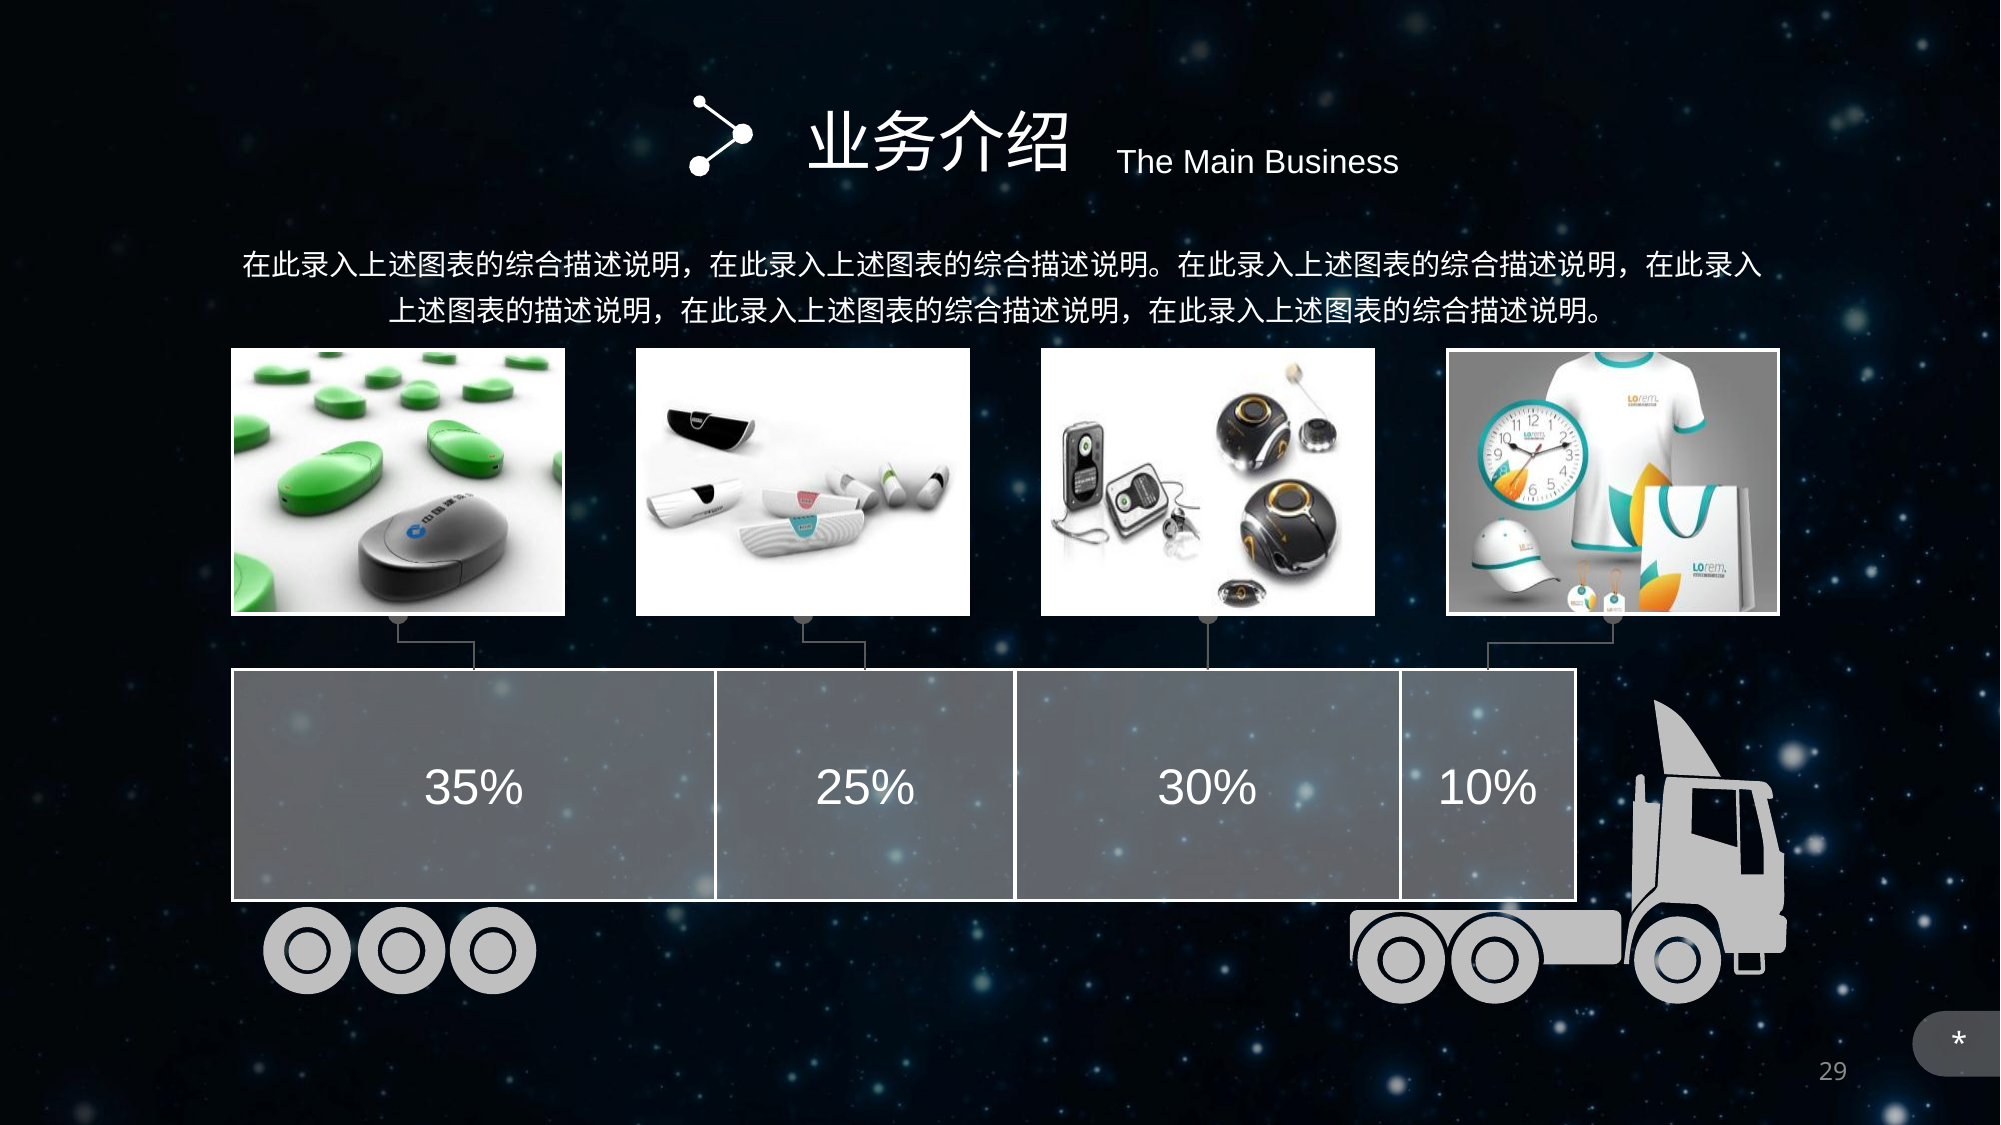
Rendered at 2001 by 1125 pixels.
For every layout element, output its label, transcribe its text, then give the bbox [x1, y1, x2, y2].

text_box [637, 350, 969, 614]
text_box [1522, 579, 1578, 705]
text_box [806, 610, 862, 673]
text_box The Main Business [1101, 132, 1481, 188]
text_box [232, 350, 564, 614]
text_box [1447, 350, 1779, 614]
text_box * [1925, 1018, 2000, 1065]
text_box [232, 669, 1787, 1004]
text_box [1912, 1010, 2000, 1077]
picture [0, 0, 2000, 1125]
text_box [408, 603, 464, 680]
text_box [1042, 350, 1374, 614]
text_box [699, 101, 743, 167]
text_box 业务介绍 [790, 92, 1088, 188]
slide_number 29 [1412, 1042, 1863, 1103]
text_box 在此录入上述图表的综合描述说明，在此录入上述图表的综合描述说明。在此录入上述图表的综合描述说明，在此录入上述图表的描述说明，在此录入上述图表的综合描述说明，在此录入上述图表的综合描述说明。 [215, 228, 1790, 335]
